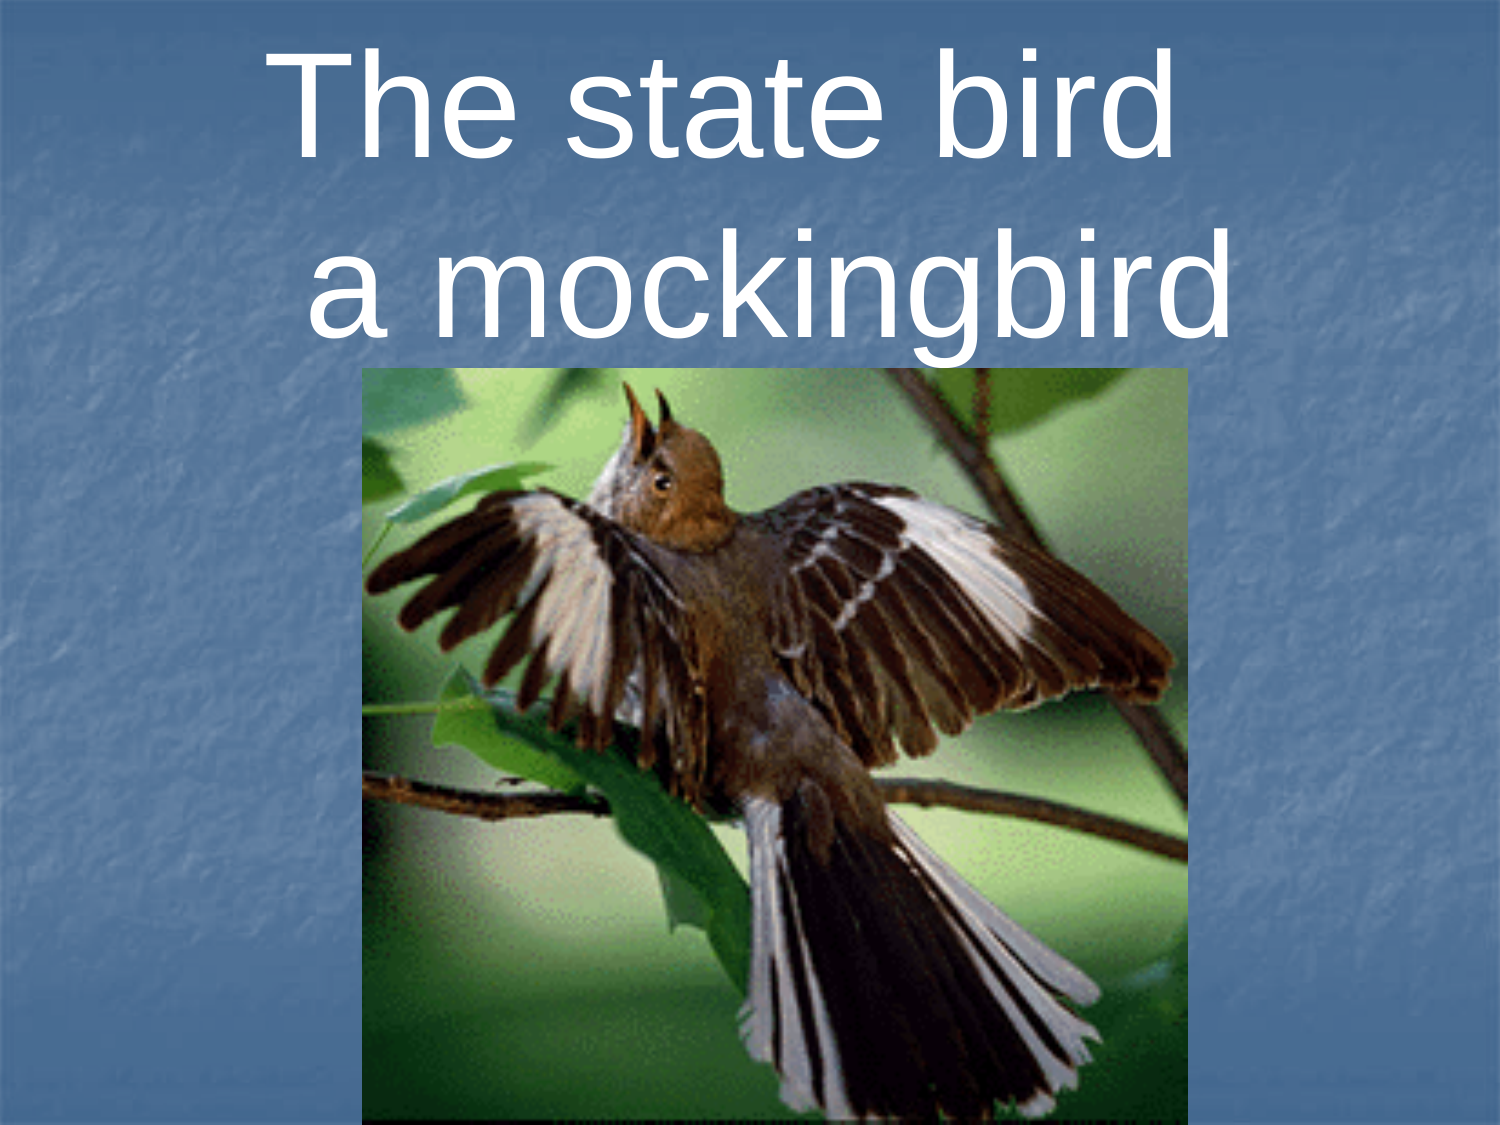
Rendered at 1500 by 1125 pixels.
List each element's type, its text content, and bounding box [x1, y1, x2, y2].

picture [362, 368, 1188, 1125]
list The state bird a mockingbird [62, 0, 1426, 313]
